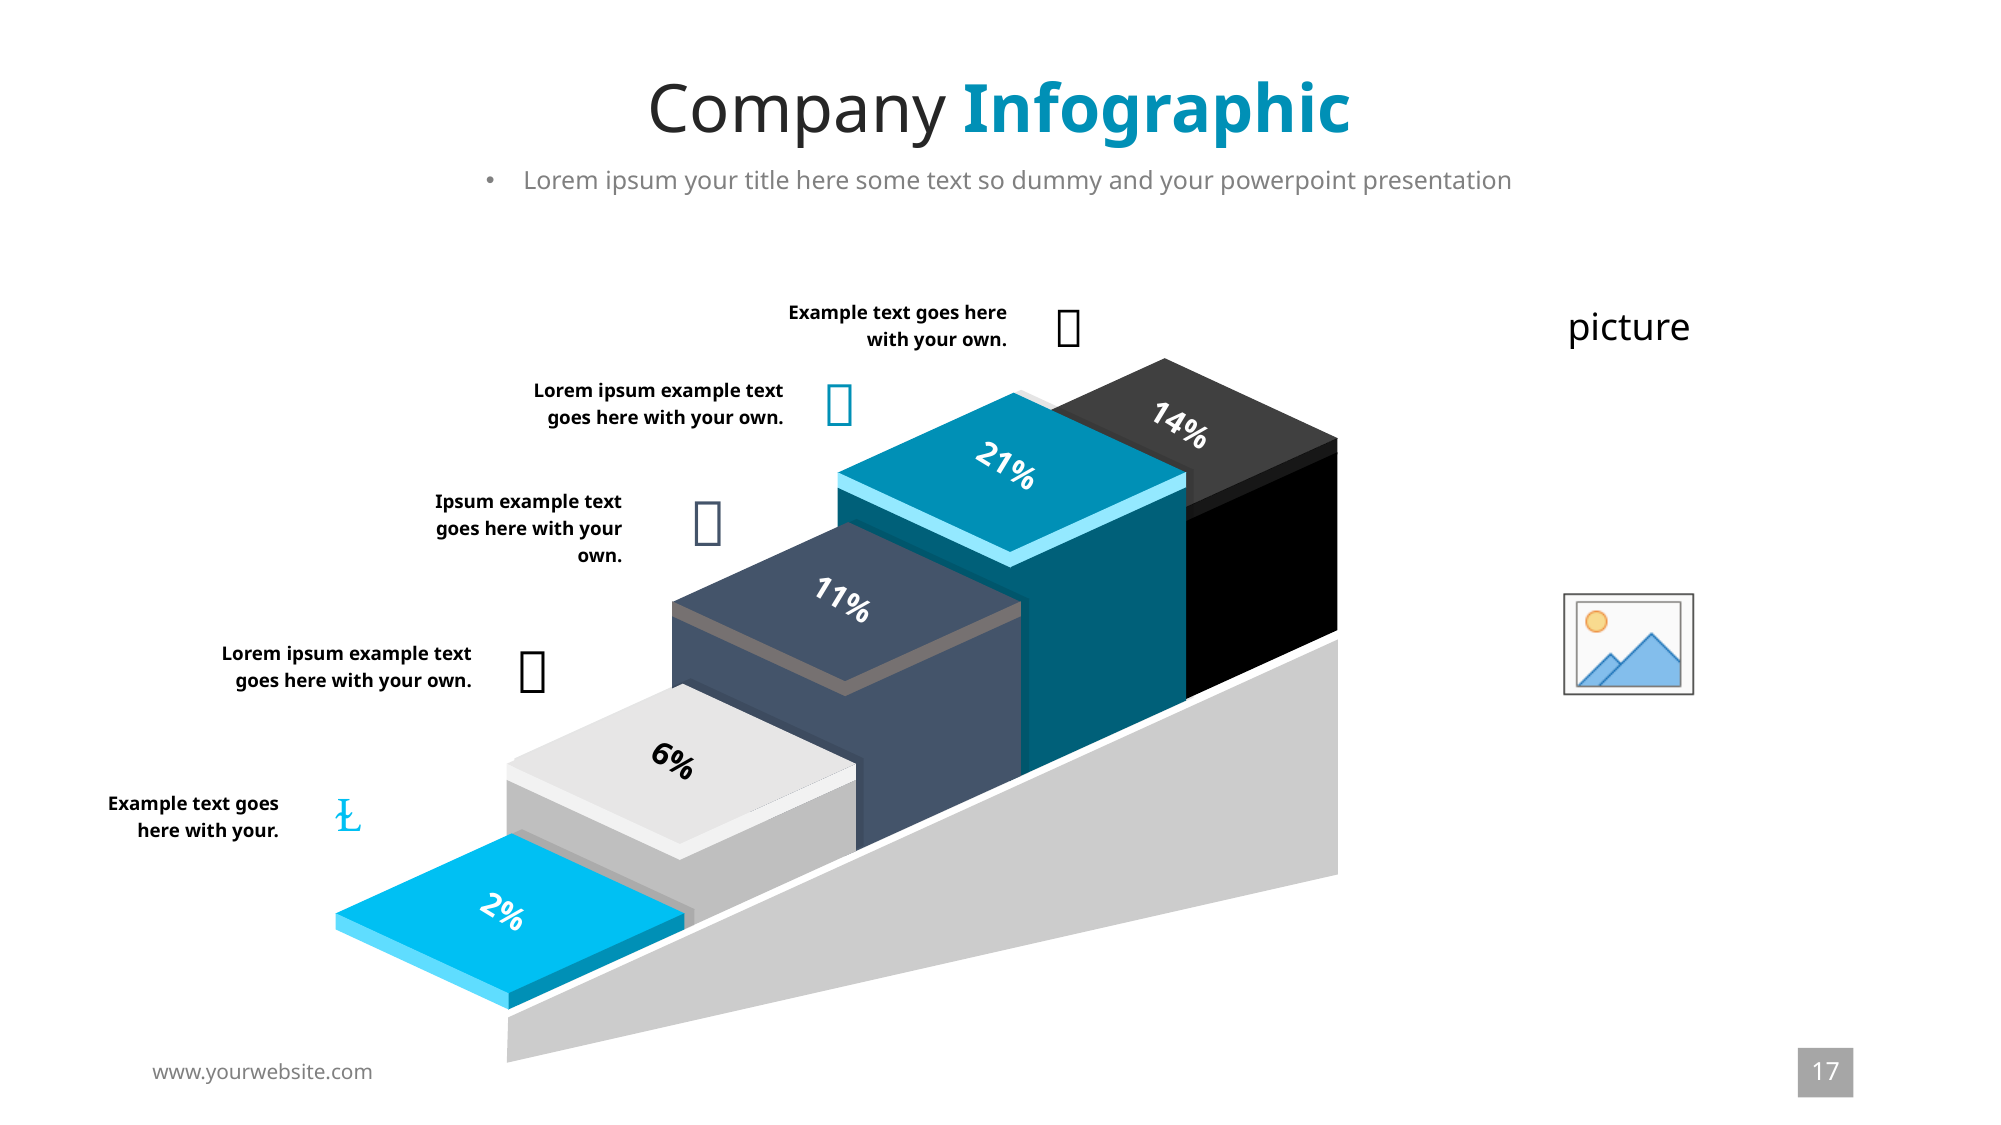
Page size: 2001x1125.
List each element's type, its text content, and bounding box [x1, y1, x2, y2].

picture [1395, 295, 1863, 994]
footer www.yourwebsite.com [137, 1063, 415, 1103]
title Company Infographic [137, 55, 1863, 160]
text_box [89, 287, 1338, 1063]
slide_number 17 [1788, 1042, 1863, 1103]
list Lorem ipsum your title here some text so dummy and your powerpoint presentation [137, 160, 1863, 207]
